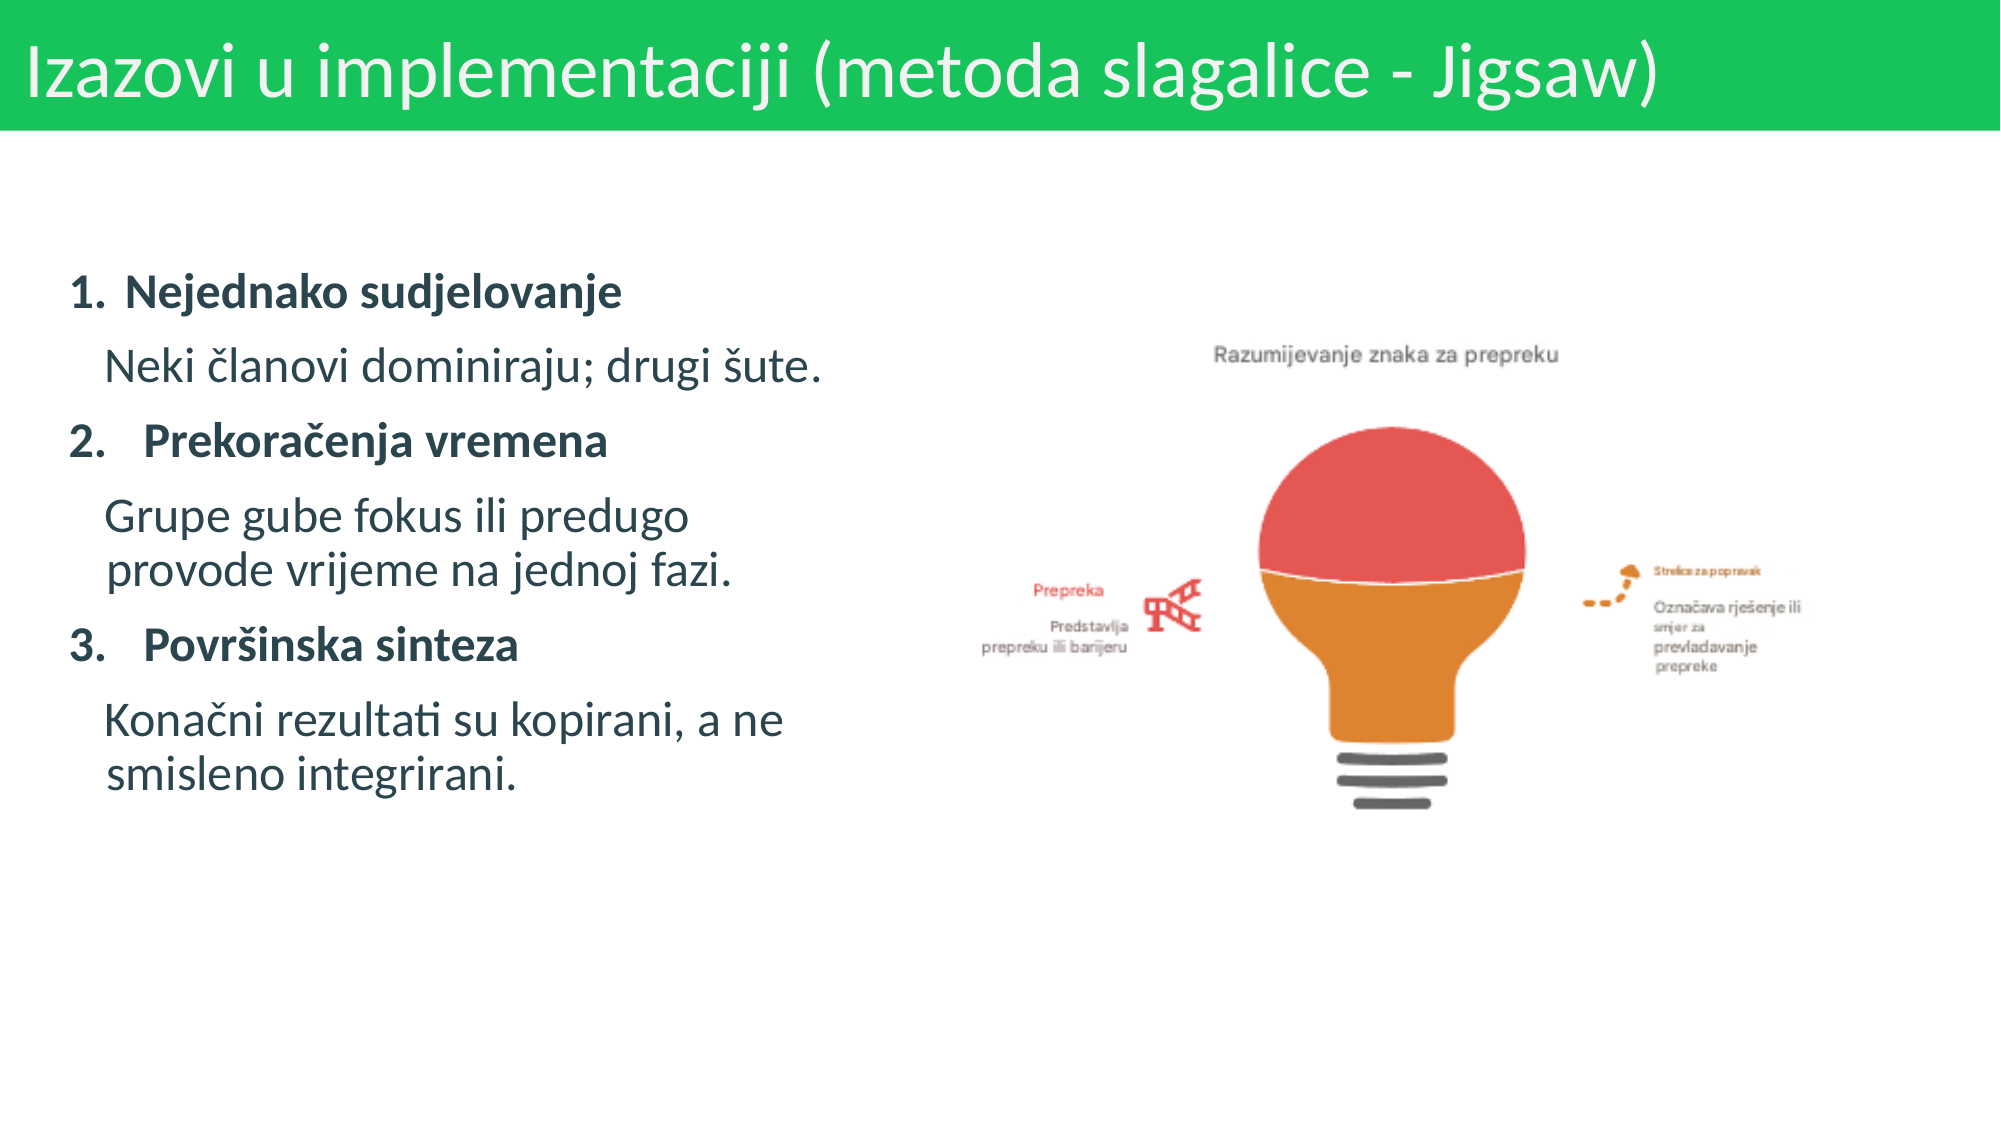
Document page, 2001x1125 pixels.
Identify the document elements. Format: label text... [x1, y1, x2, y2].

picture [960, 323, 1838, 841]
title Izazovi u implementaciji (metoda slagalice - Jigsaw) [16, 13, 1976, 131]
list Nejednako sudjelovanje Neki članovi dominiraju; drugi šute. Prekoračenja vremena Grupe gube fokus ili predugo provode vrijeme na jednoj fazi. Površinska sinteza Konačni rezultati su kopirani, a ne smisleno integrirani. [16, 257, 853, 1024]
